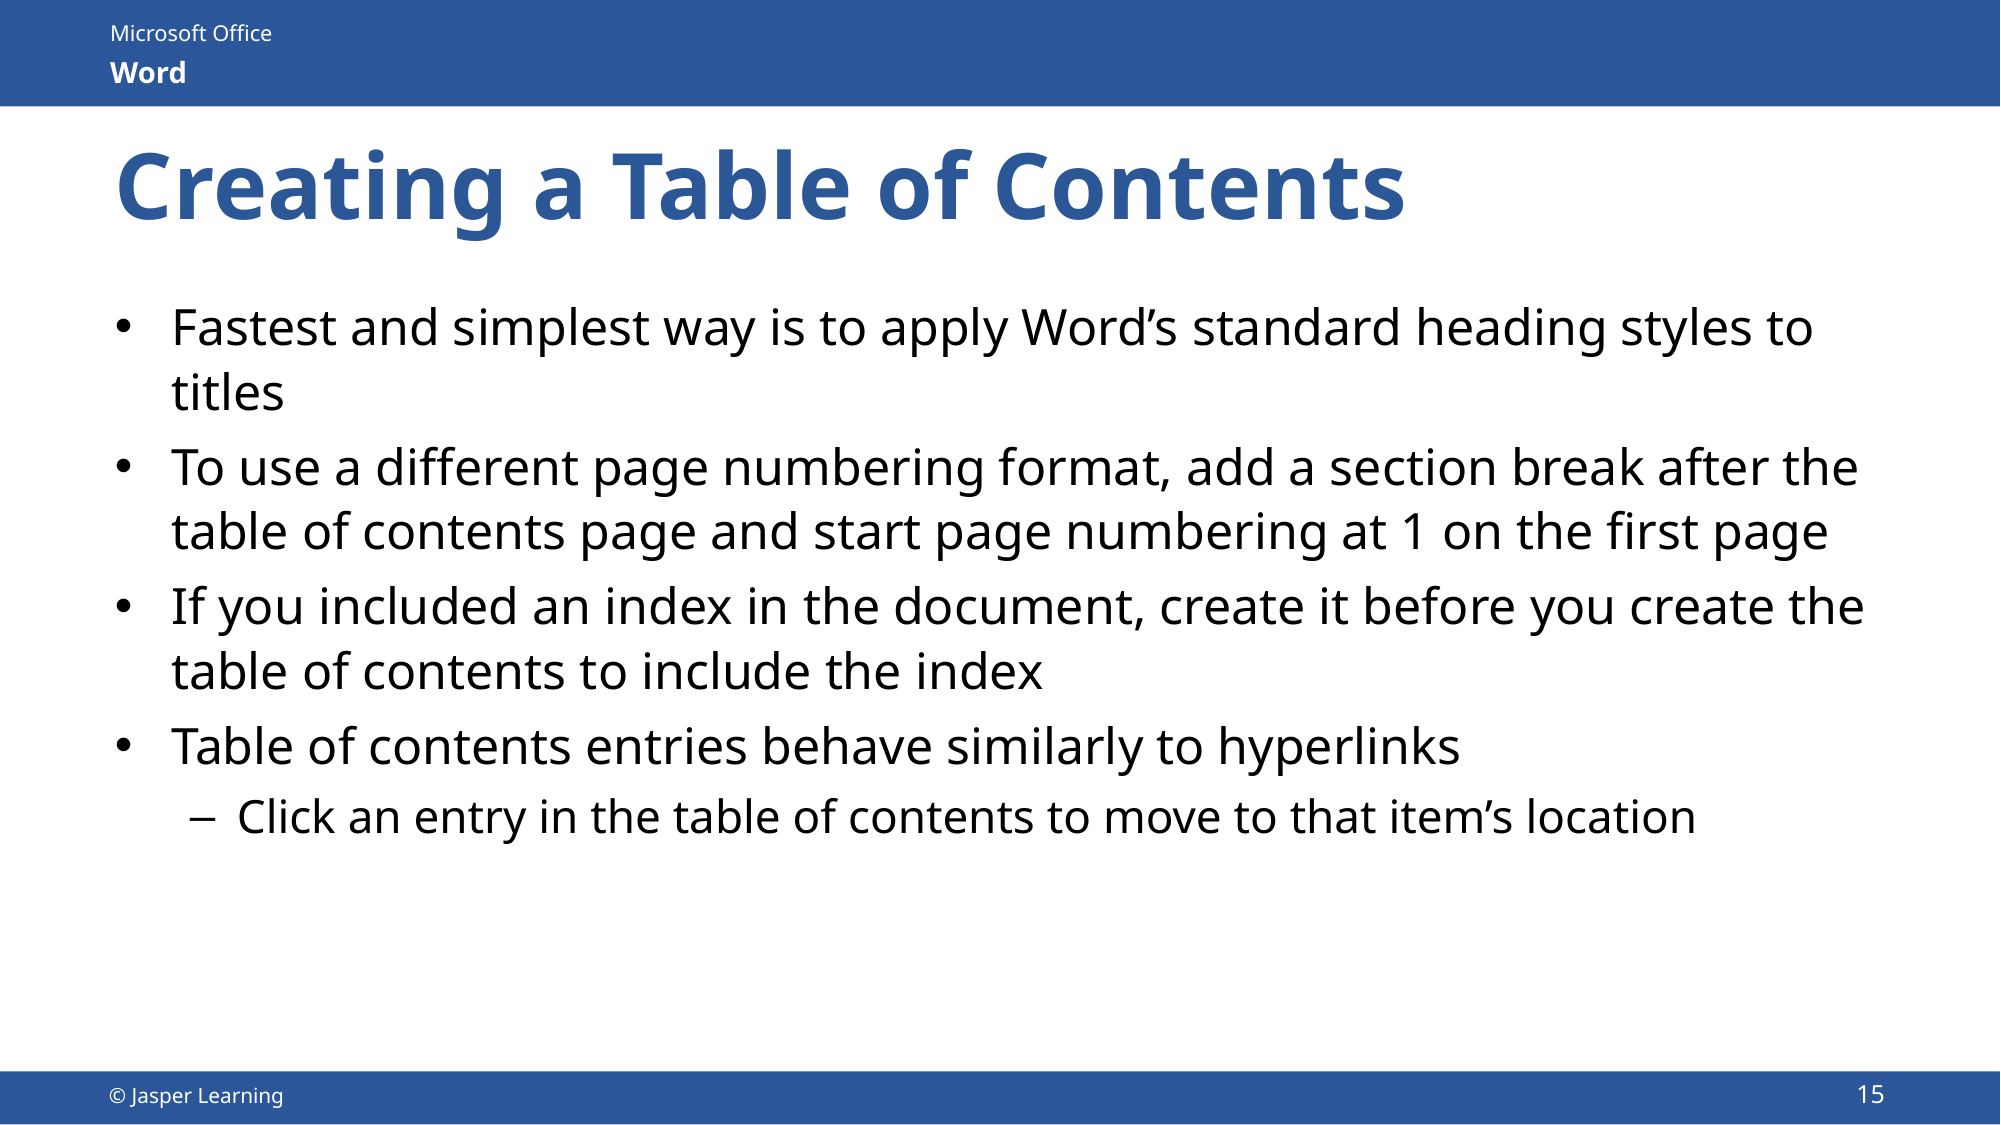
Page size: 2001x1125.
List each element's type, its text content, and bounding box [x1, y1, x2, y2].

footer © Jasper Learning [94, 1066, 769, 1125]
title Creating a Table of Contents [99, 118, 1866, 248]
list Fastest and simplest way is to apply Word’s standard heading styles to titles To use a different page numbering format, add a section break after the table of contents page and start page numbering at 1 on the first page If you included an index in the document, create it before you create the table of contents to include the index Table of contents entries behave similarly to hyperlinks Click an entry in the table of contents to move to that item’s location [99, 283, 1900, 1026]
slide_number 15 [1433, 1065, 1900, 1125]
